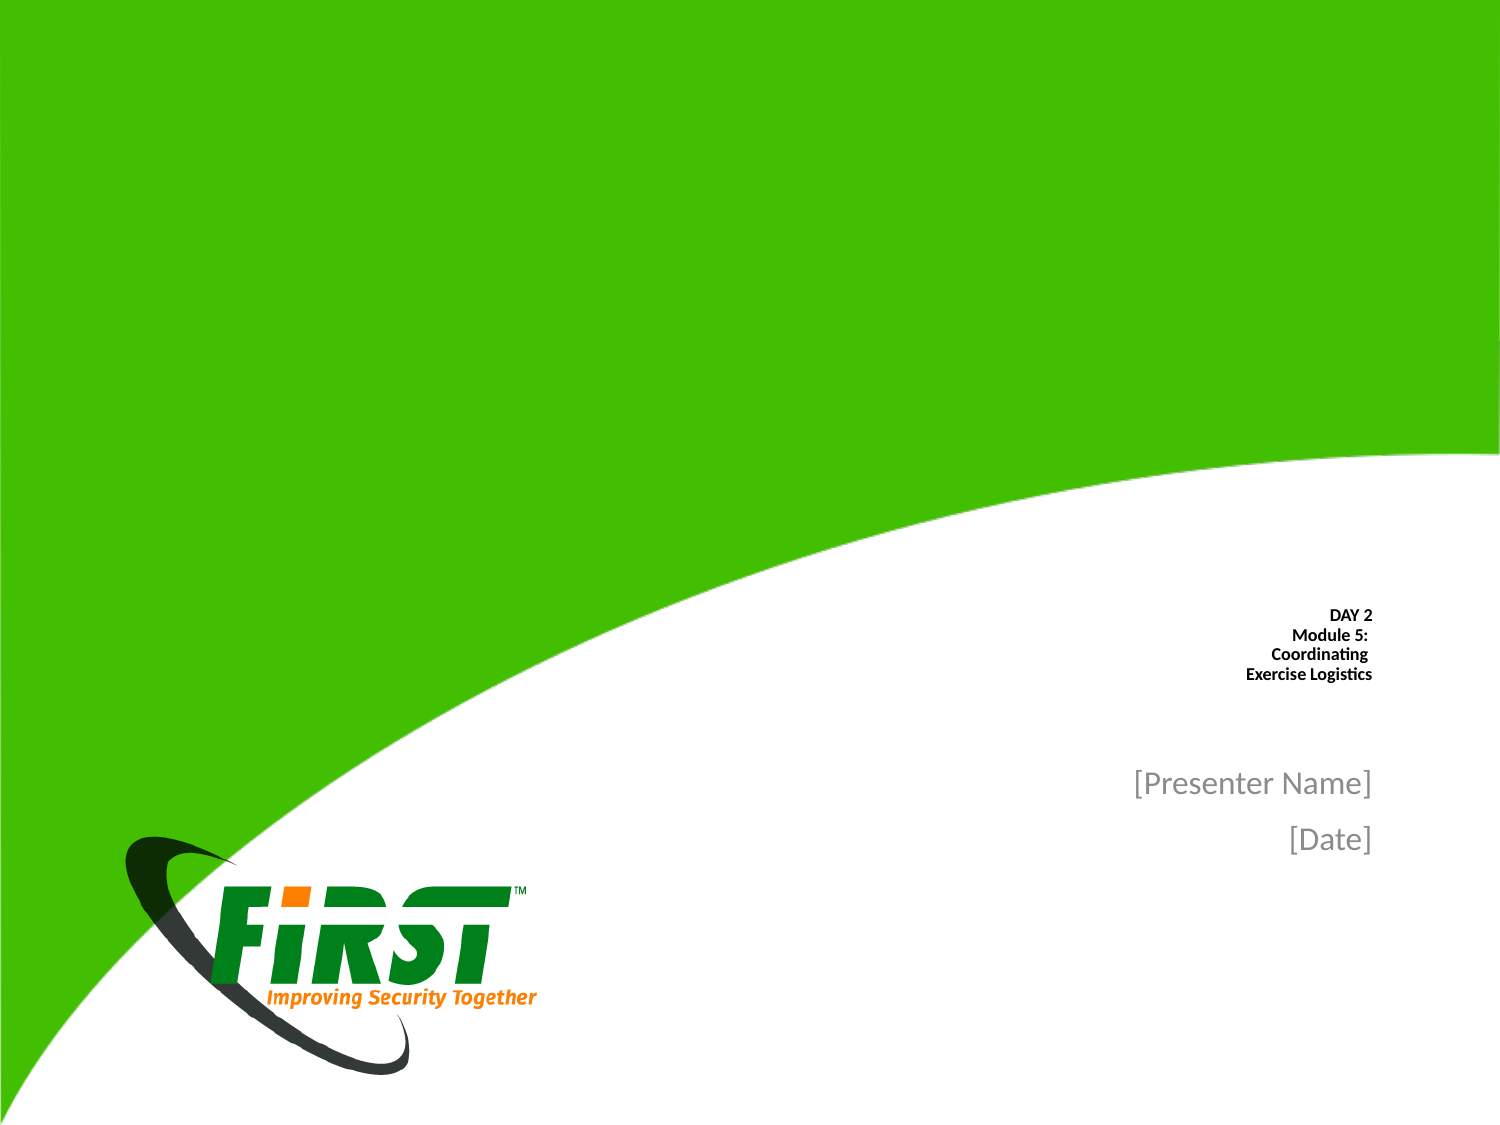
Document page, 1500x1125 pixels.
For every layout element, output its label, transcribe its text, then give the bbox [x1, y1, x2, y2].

title DAY 2 Module 5: Coordinating Exercise Logistics [500, 598, 1388, 714]
picture [0, 0, 1500, 1125]
subtitle [Presenter Name] [Date] [587, 757, 1388, 908]
